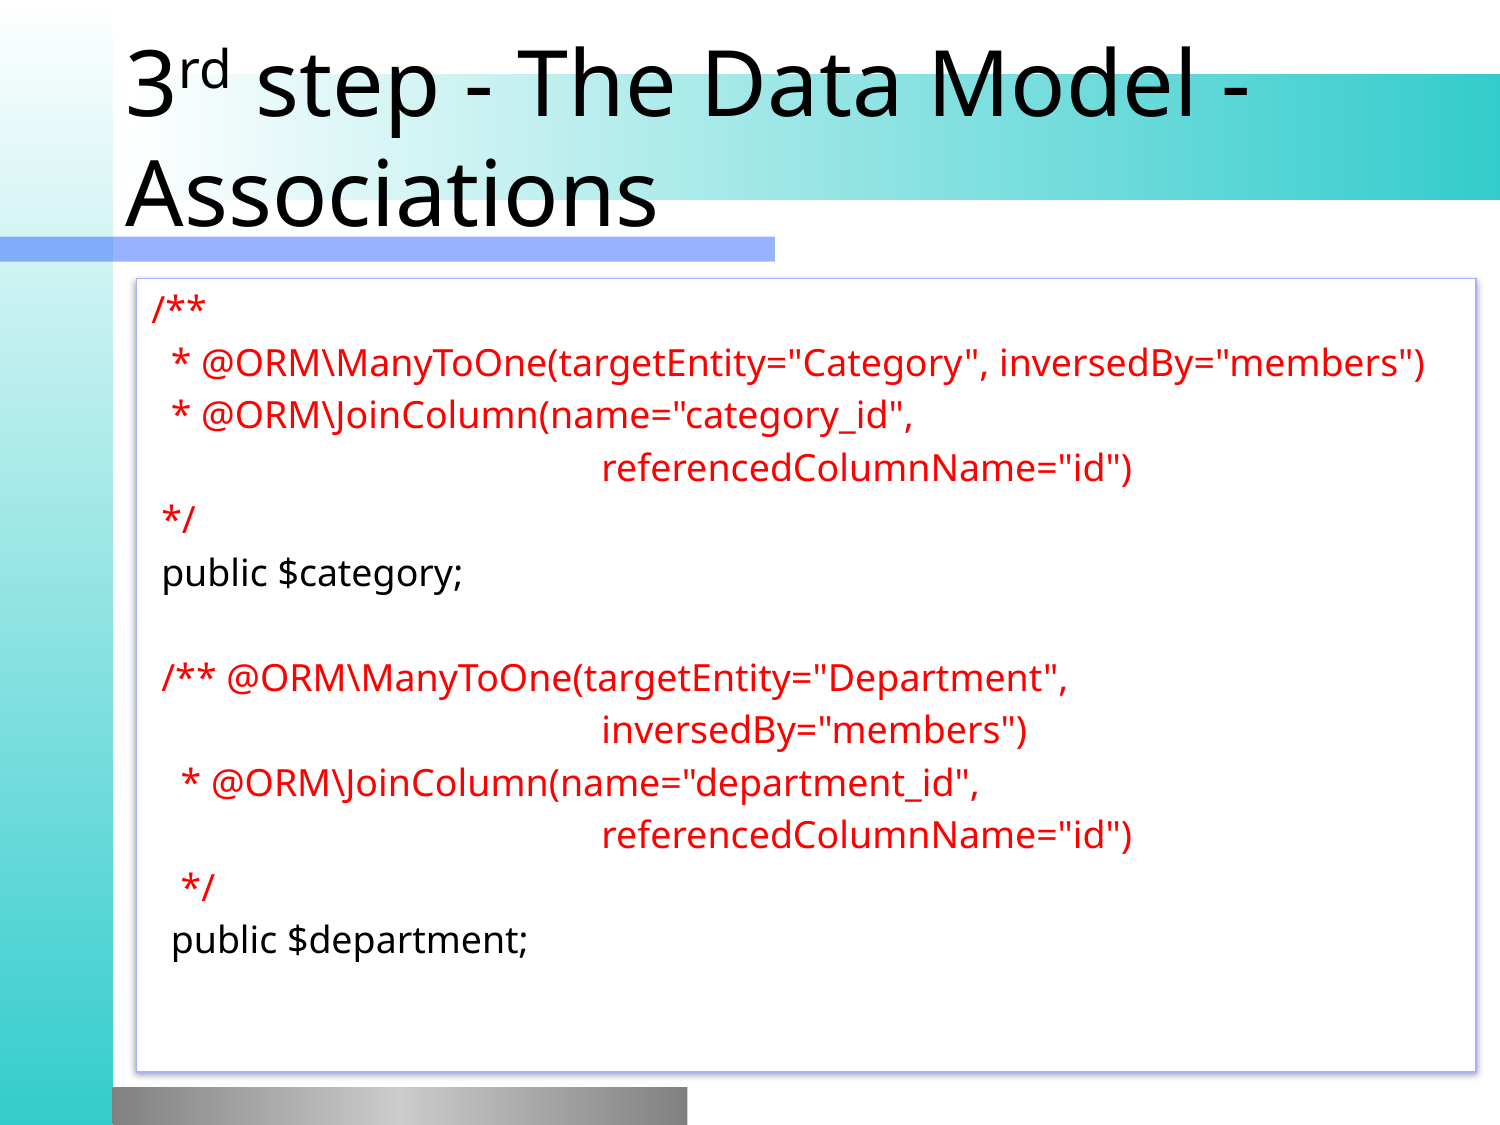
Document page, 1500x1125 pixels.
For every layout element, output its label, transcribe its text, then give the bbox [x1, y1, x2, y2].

title 3rd step - The Data Model - Associations [110, 40, 1386, 229]
list /** * @ORM\ManyToOne(targetEntity="Category", inversedBy="members") * @ORM\JoinColumn(name="category_id", referencedColumnName="id") */ public $category; /** @ORM\ManyToOne(targetEntity="Department", inversedBy="members") * @ORM\JoinColumn(name="department_id", referencedColumnName="id") */ public $department; [136, 278, 1477, 1073]
